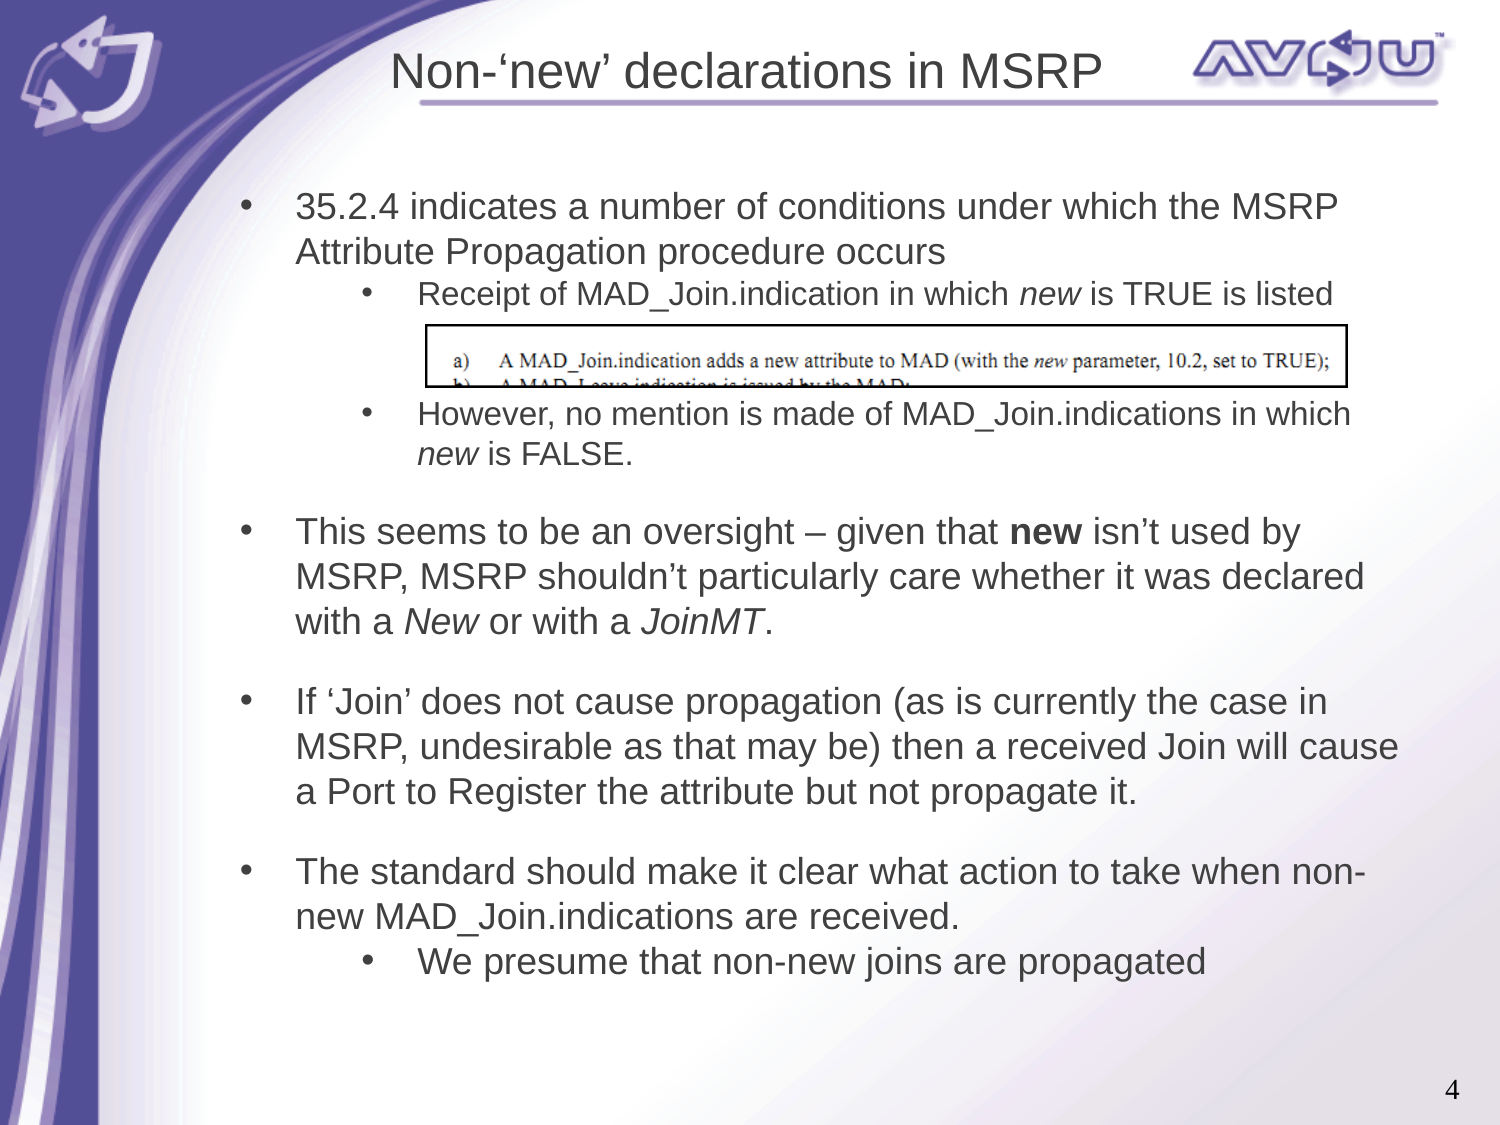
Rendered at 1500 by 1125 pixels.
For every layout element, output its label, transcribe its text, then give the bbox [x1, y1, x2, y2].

slide_number 4 [1124, 1062, 1475, 1125]
picture [0, 0, 1500, 1125]
text_box Non-‘new’ declarations in MSRP [374, 0, 1500, 138]
text_box 35.2.4 indicates a number of conditions under which the MSRP Attribute Propagation procedure occurs Receipt of MAD_Join.indication in which new is TRUE is listed However, no mention is made of MAD_Join.indications in which new is FALSE. This seems to be an oversight – given that new isn’t used by MSRP, MSRP shouldn’t particularly care whether it was declared with a New or with a JoinMT. If ‘Join’ does not cause propagation (as is currently the case in MSRP, undesirable as that may be) then a received Join will cause a Port to Register the attribute but not propagate it. The standard should make it clear what action to take when non-new MAD_Join.indications are received. We presume that non-new joins are propagated [224, 174, 1425, 1000]
